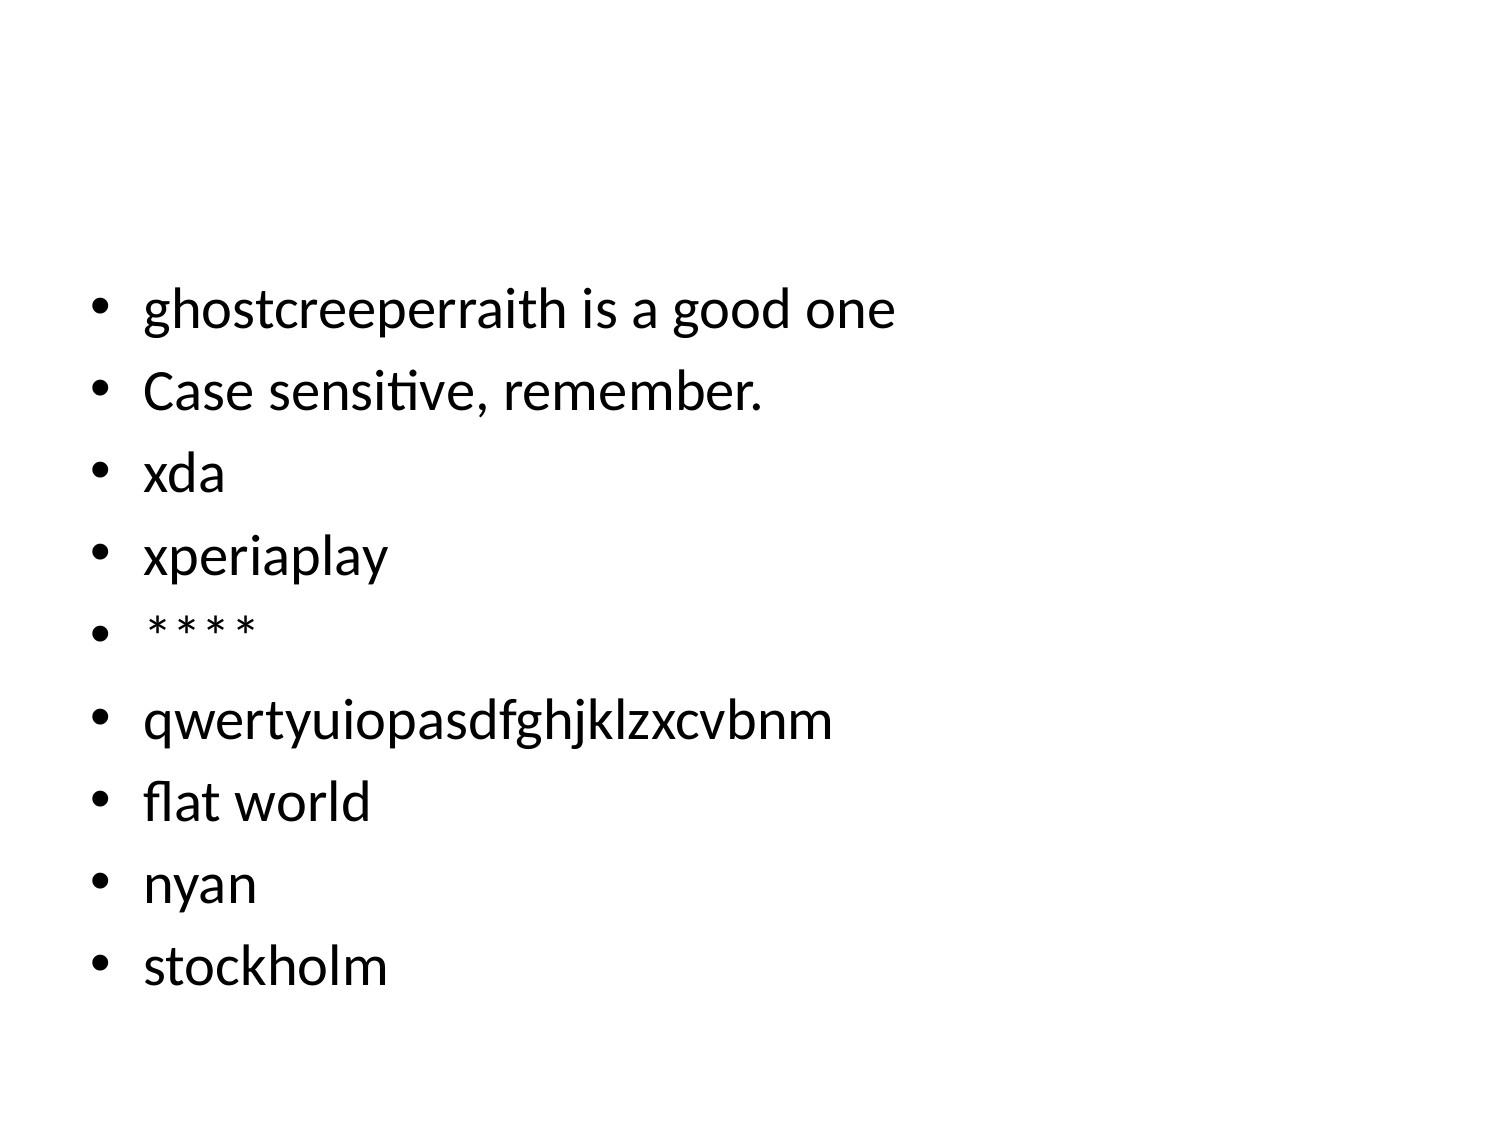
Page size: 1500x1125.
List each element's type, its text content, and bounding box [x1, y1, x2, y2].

list ghostcreeperraith is a good one Case sensitive, remember. xda xperiaplay **** qwertyuiopasdfghjklzxcvbnm flat world nyan stockholm [75, 262, 1425, 1005]
